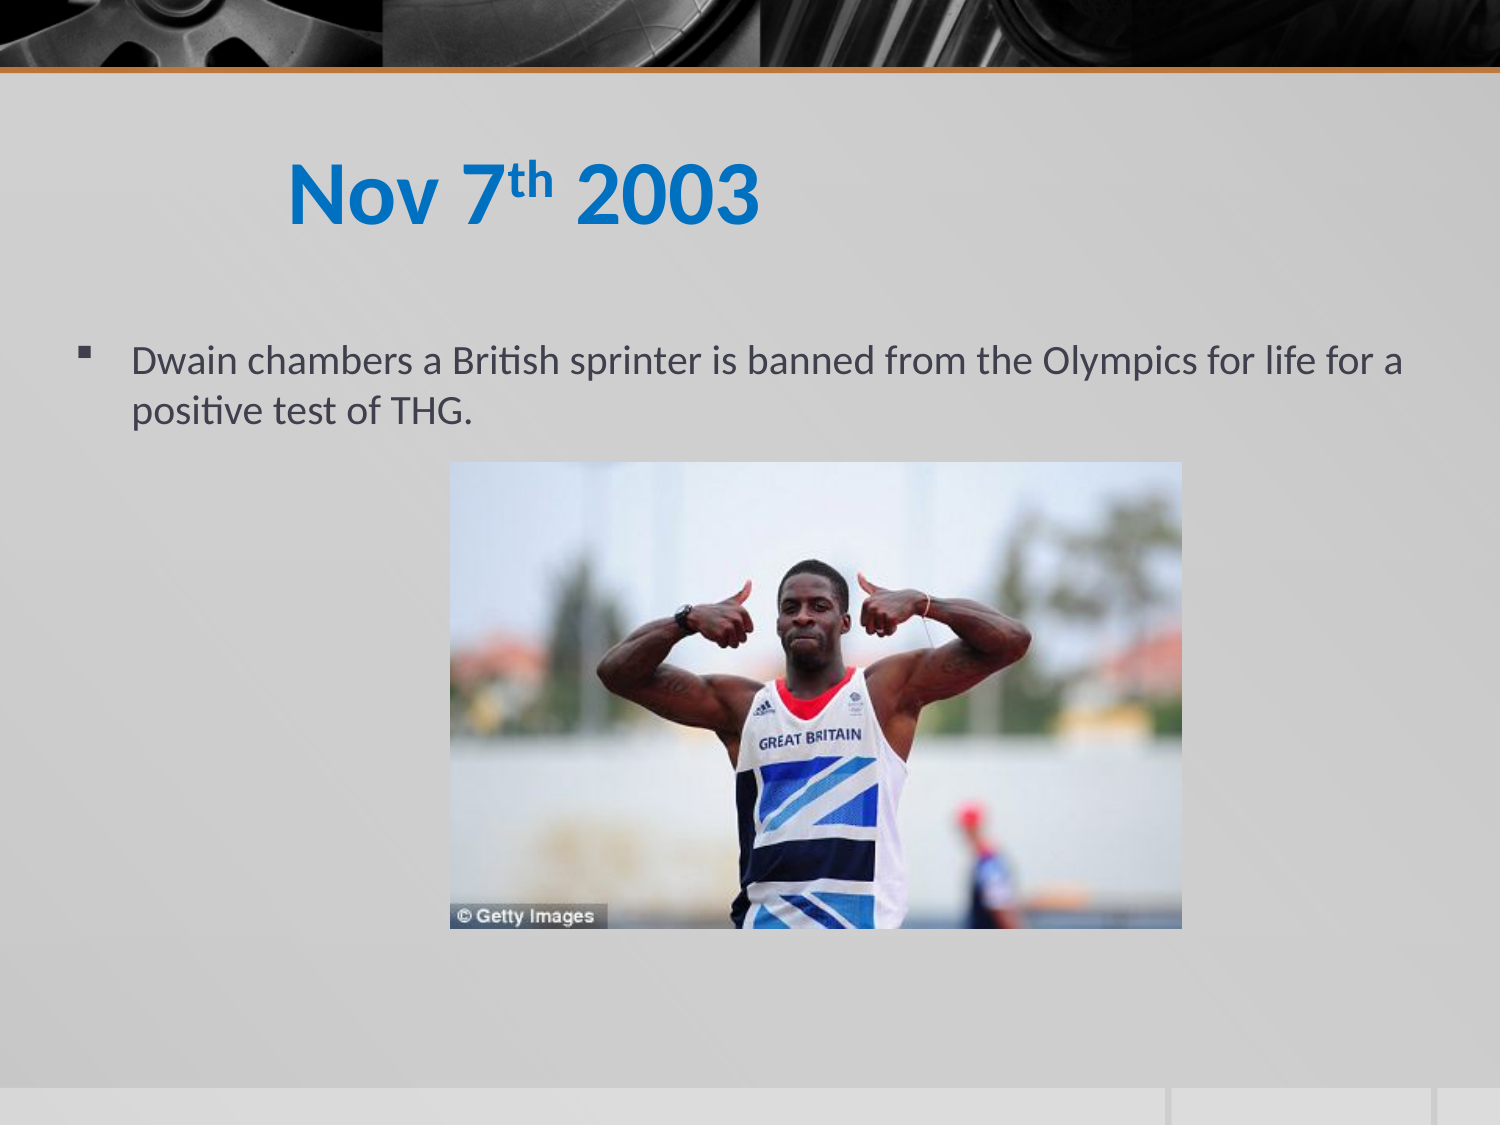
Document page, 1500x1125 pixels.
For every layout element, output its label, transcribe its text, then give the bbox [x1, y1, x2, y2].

picture [449, 462, 1182, 929]
list Dwain chambers a British sprinter is banned from the Olympics for life for a positive test of THG. [75, 324, 1425, 1005]
picture [0, 0, 1500, 67]
title Nov 7th 2003 [287, 112, 1500, 263]
